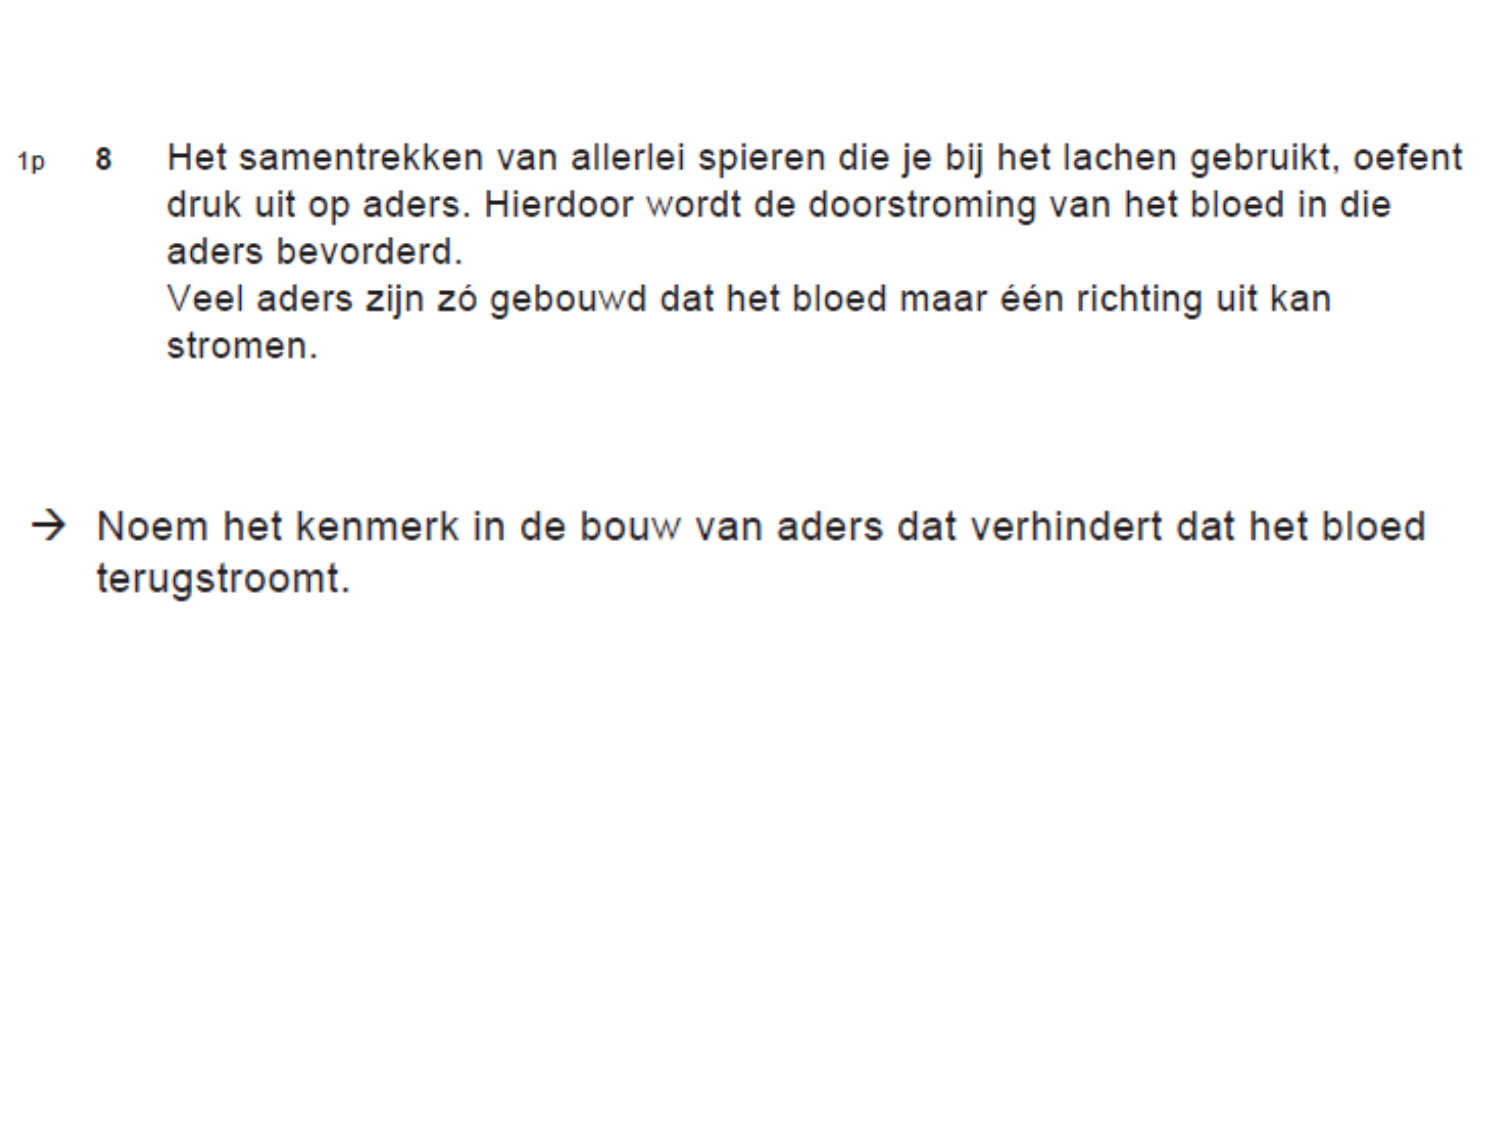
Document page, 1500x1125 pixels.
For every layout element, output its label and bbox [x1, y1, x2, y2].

picture [17, 498, 1447, 656]
picture [0, 113, 1471, 375]
